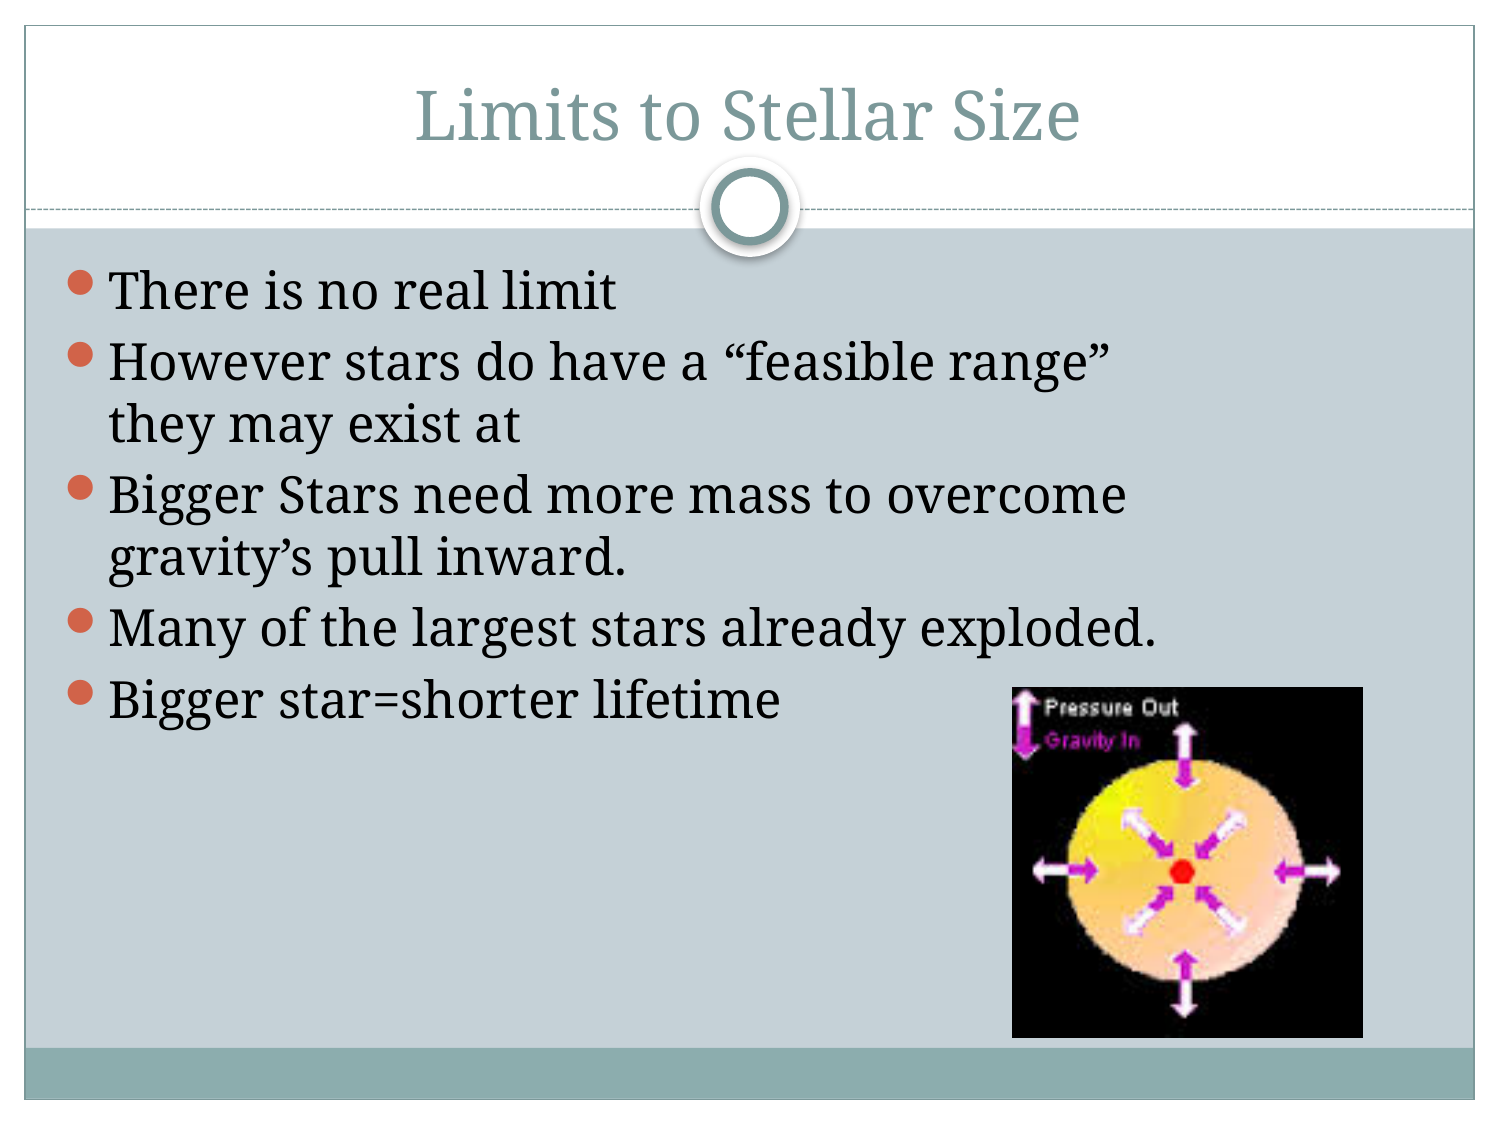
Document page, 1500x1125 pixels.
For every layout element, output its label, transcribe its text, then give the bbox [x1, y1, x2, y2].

picture [1012, 687, 1363, 1038]
list There is no real limit However stars do have a “feasible range” they may exist at Bigger Stars need more mass to overcome gravity’s pull inward. Many of the largest stars already exploded. Bigger star=shorter lifetime [49, 250, 1175, 800]
title Limits to Stellar Size [49, 37, 1450, 162]
